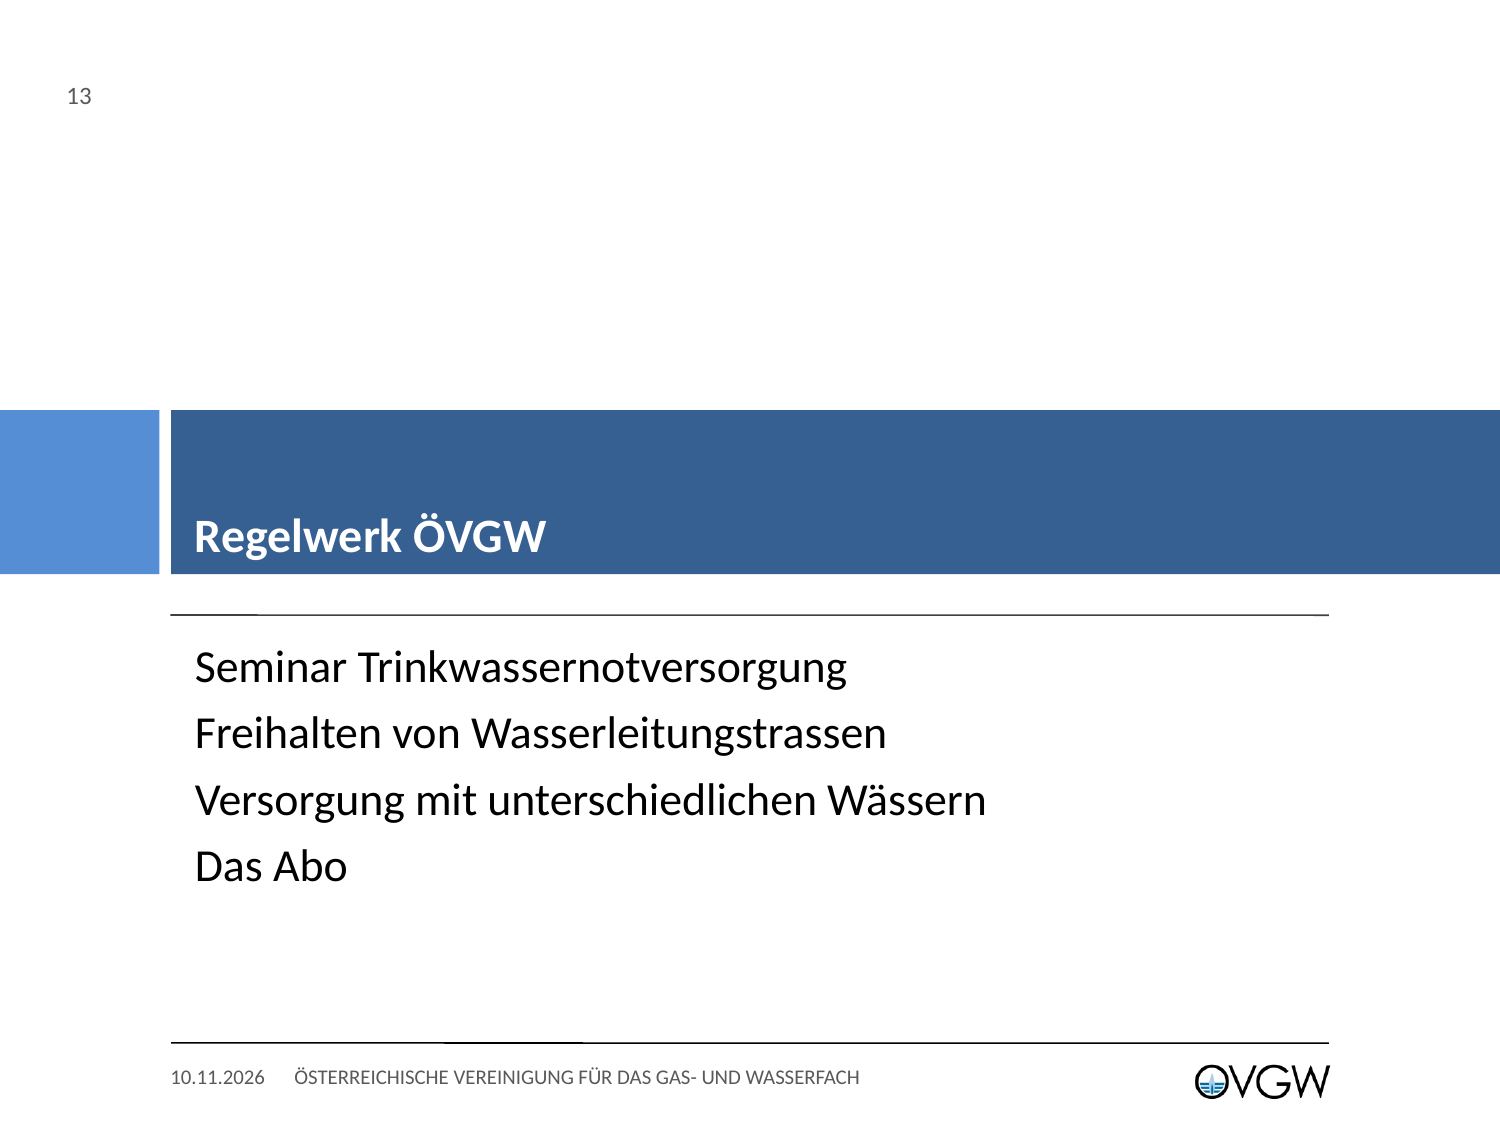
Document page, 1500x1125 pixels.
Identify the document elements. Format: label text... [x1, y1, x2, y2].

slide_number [170, 1058, 288, 1094]
picture [1183, 1054, 1341, 1109]
subtitle Seminar Trinkwassernotversorgung Freihalten von Wasserleitungstrassen Versorgung mit unterschiedlichen Wässern Das Abo [171, 637, 1329, 925]
title Regelwerk ÖVGW [171, 415, 1483, 568]
slide_number 13 [16, 64, 92, 125]
footer ÖSTERREICHISCHE VEREINIGUNG FÜR DAS GAS- UND WASSERFACH [294, 1058, 1003, 1094]
